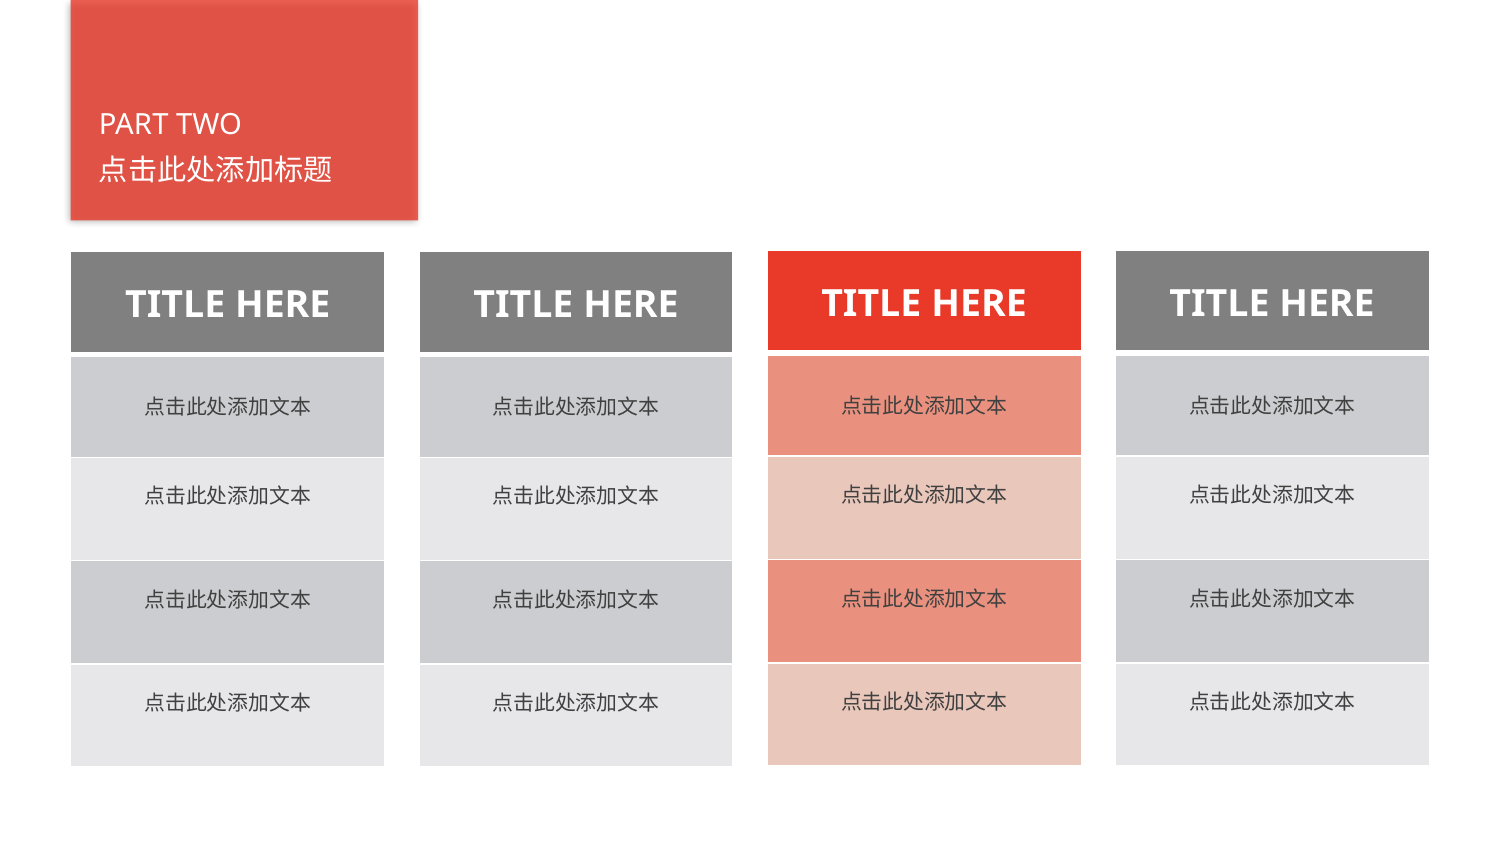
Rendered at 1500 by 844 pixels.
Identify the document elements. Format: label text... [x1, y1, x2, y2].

table_cell 点击此处添加文本 [420, 458, 732, 560]
table_cell 点击此处添加文本 [768, 457, 1081, 559]
table_cell 点击此处添加文本 [1116, 356, 1429, 455]
table_cell 点击此处添加文本 [768, 664, 1081, 765]
table_cell 点击此处添加文本 [71, 357, 384, 457]
table_cell 点击此处添加文本 [1116, 560, 1429, 662]
table_cell 点击此处添加文本 [71, 458, 384, 560]
table_header TITLE HERE [71, 252, 384, 352]
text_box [70, 0, 419, 221]
table_header TITLE HERE [768, 251, 1081, 350]
table_cell 点击此处添加文本 [1116, 664, 1429, 765]
table_cell 点击此处添加文本 [420, 357, 732, 457]
table_header TITLE HERE [1116, 251, 1429, 350]
table_cell 点击此处添加文本 [420, 665, 732, 766]
table_header TITLE HERE [420, 252, 732, 352]
table_cell 点击此处添加文本 [768, 560, 1081, 662]
table_cell 点击此处添加文本 [71, 561, 384, 663]
table_cell 点击此处添加文本 [1116, 457, 1429, 559]
table_cell 点击此处添加文本 [768, 356, 1081, 455]
table_cell 点击此处添加文本 [71, 665, 384, 766]
table_cell 点击此处添加文本 [420, 561, 732, 663]
